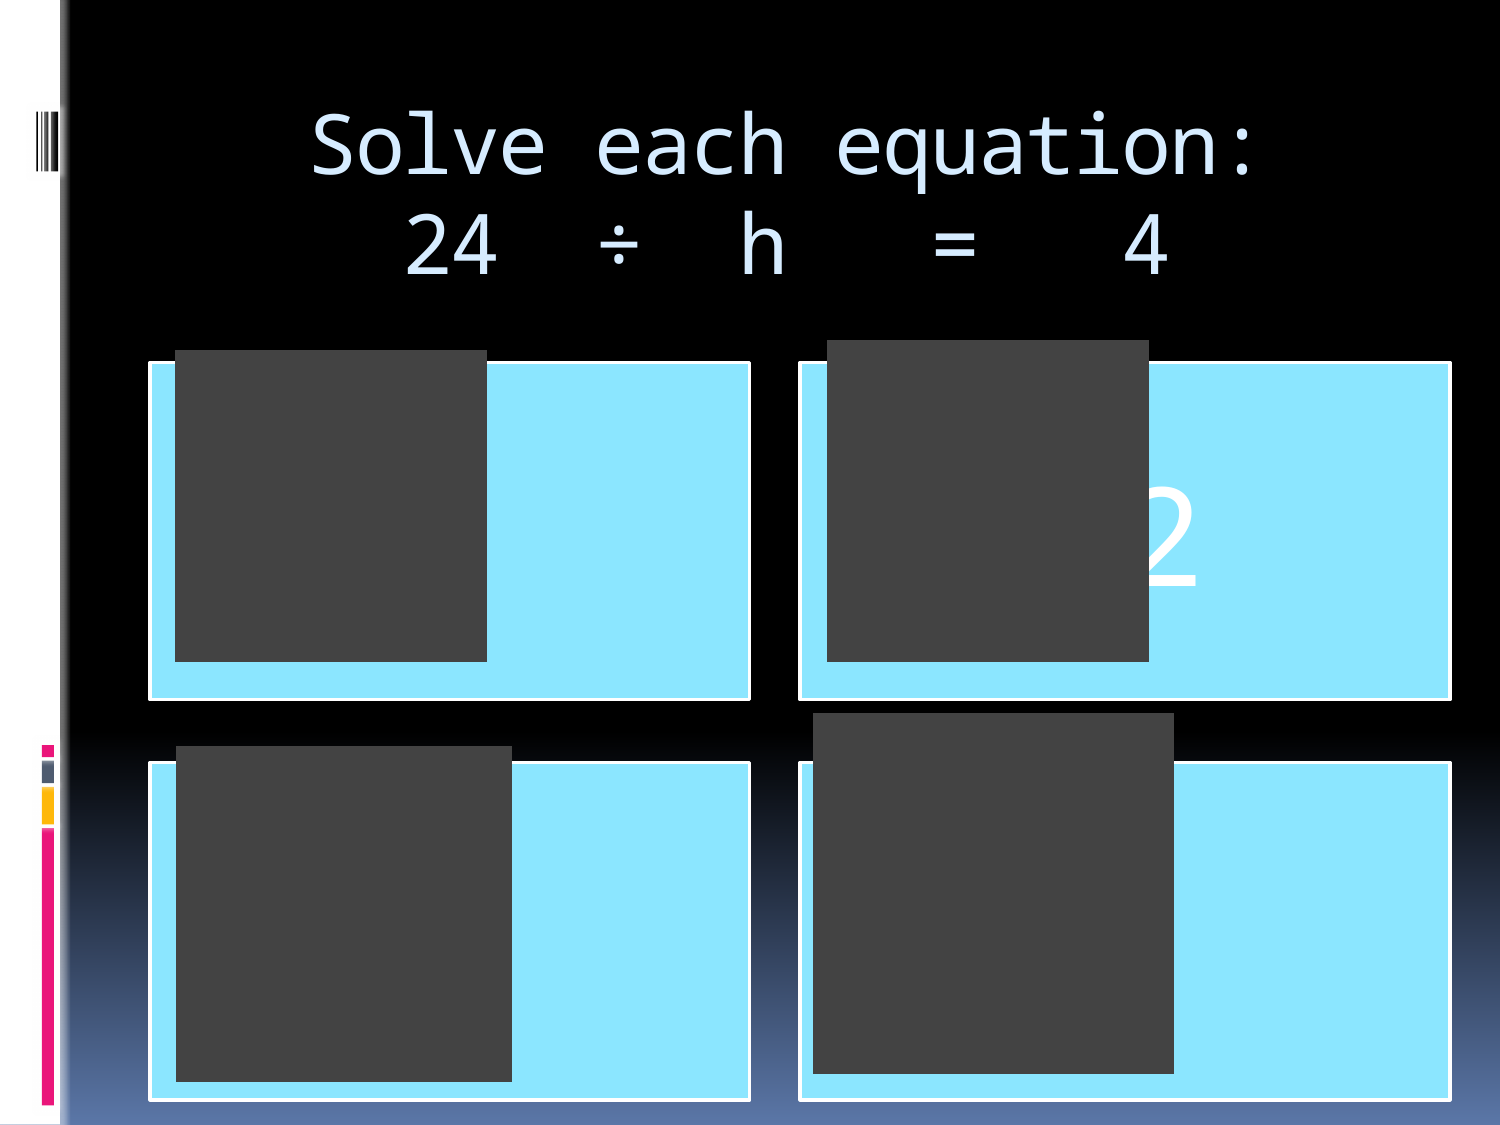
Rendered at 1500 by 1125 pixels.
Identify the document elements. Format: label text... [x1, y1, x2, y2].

picture [173, 348, 488, 663]
picture [825, 338, 1151, 663]
text_box 8 [148, 361, 751, 701]
text_box 6 [148, 761, 751, 1102]
picture [811, 711, 1176, 1076]
text_box 22 [798, 361, 1452, 701]
picture [174, 744, 513, 1084]
title Solve each equation: 24 ÷ h = 4 [150, 83, 1425, 375]
text_box 2 [798, 761, 1452, 1102]
